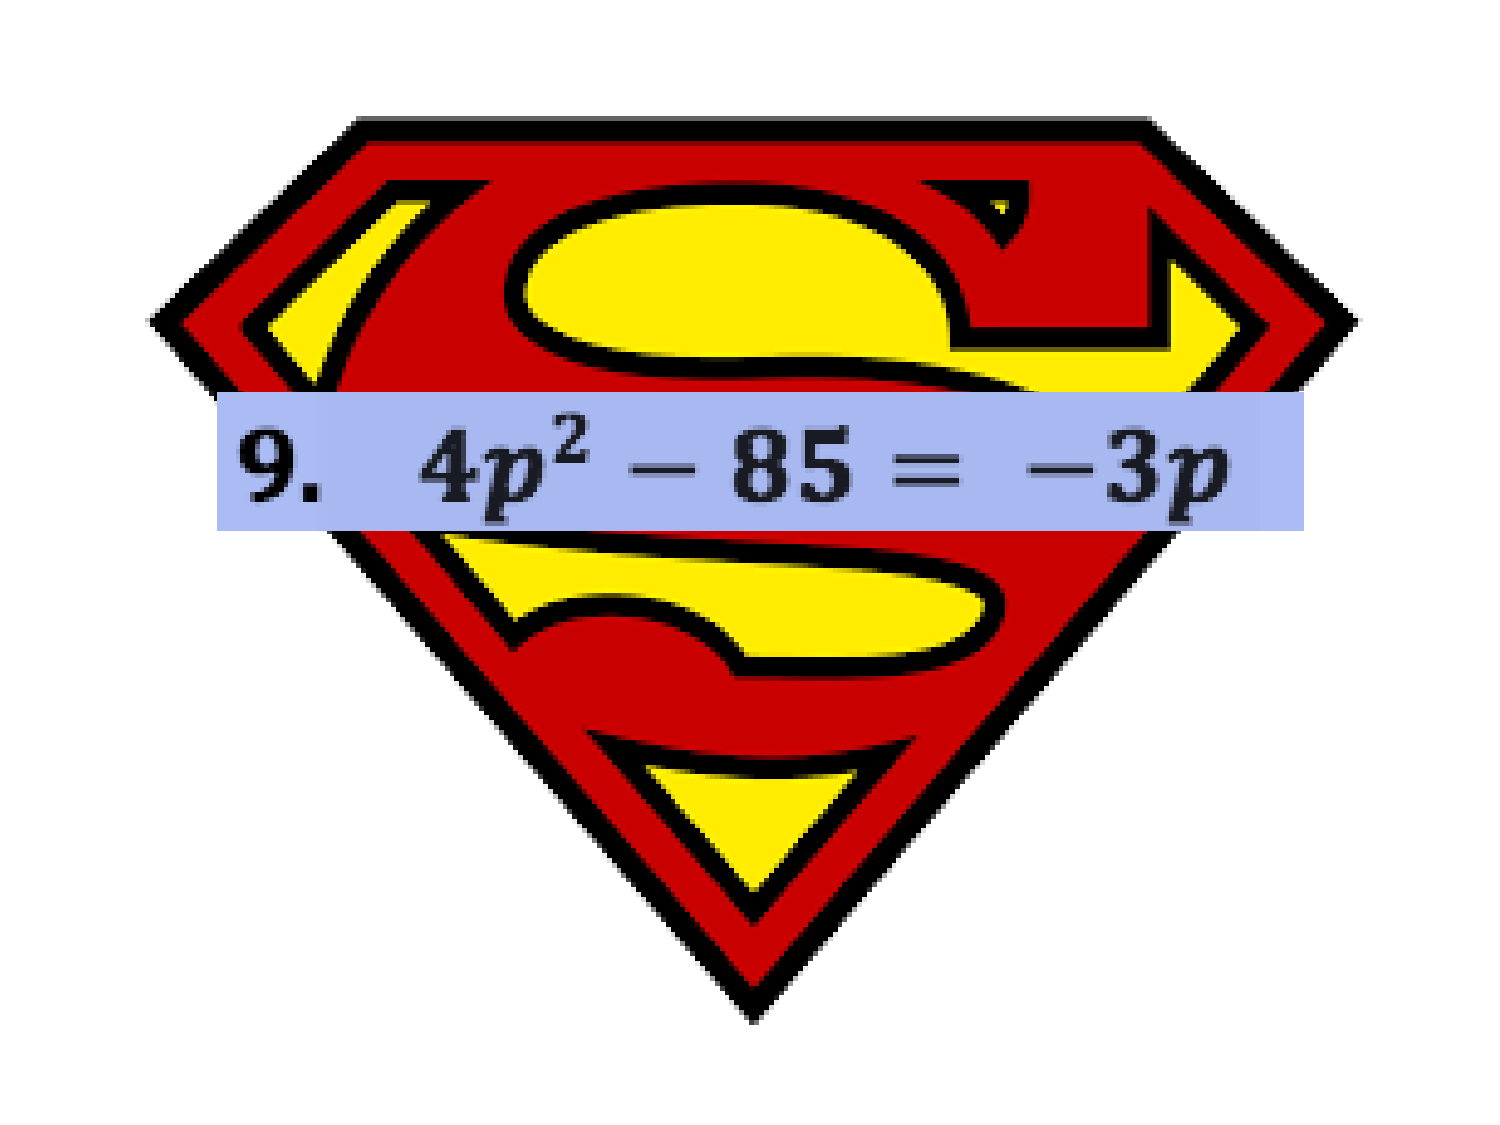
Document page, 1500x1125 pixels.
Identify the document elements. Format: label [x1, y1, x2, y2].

picture [121, 97, 1393, 1050]
